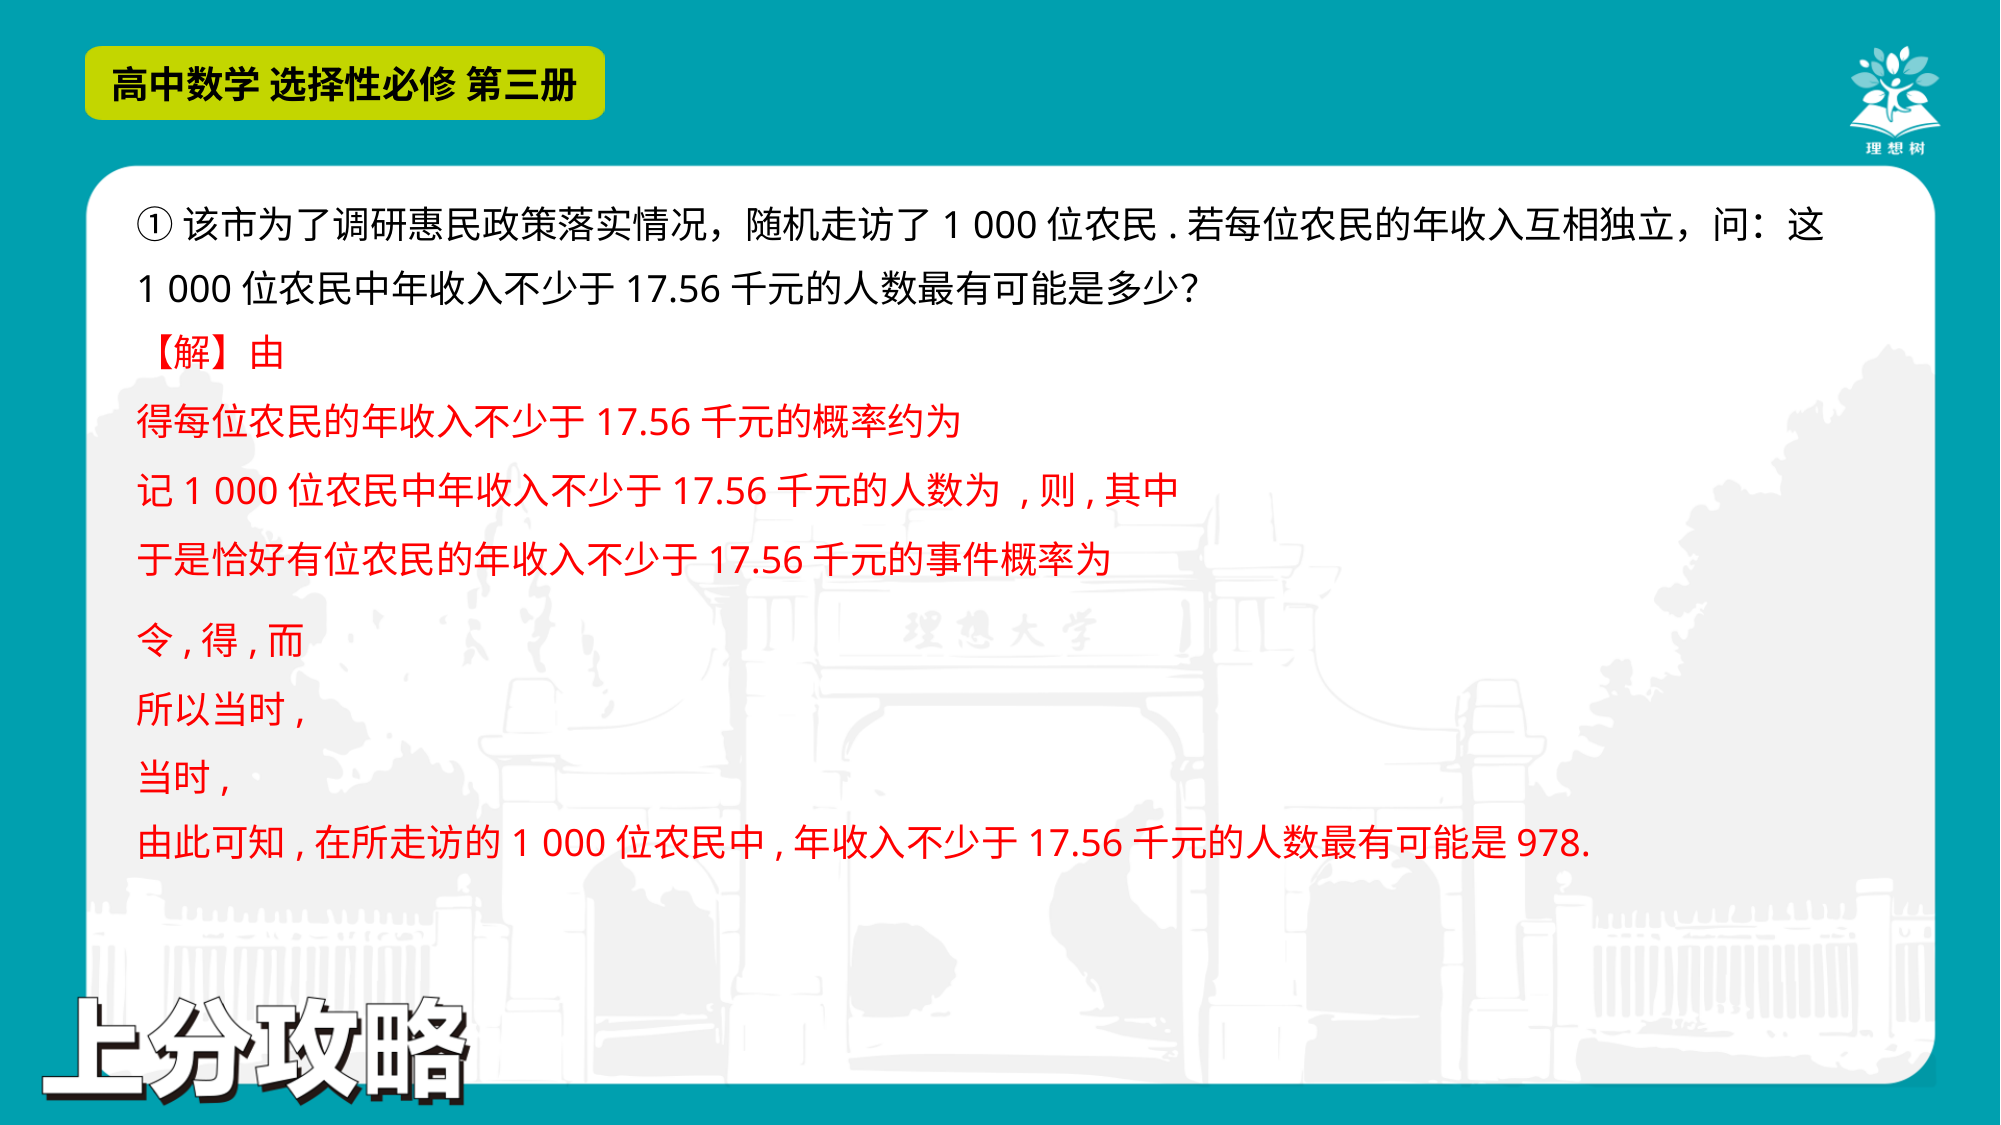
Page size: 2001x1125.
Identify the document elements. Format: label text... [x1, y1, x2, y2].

picture [0, 0, 2000, 1125]
text_box ①该市为了调研惠民政策落实情况，随机走访了1 000位农民.若每位农民的年收入互相独立，问：这 1 000位农民中年收入不少于17.56千元的人数最有可能是多少？ [136, 177, 1865, 304]
